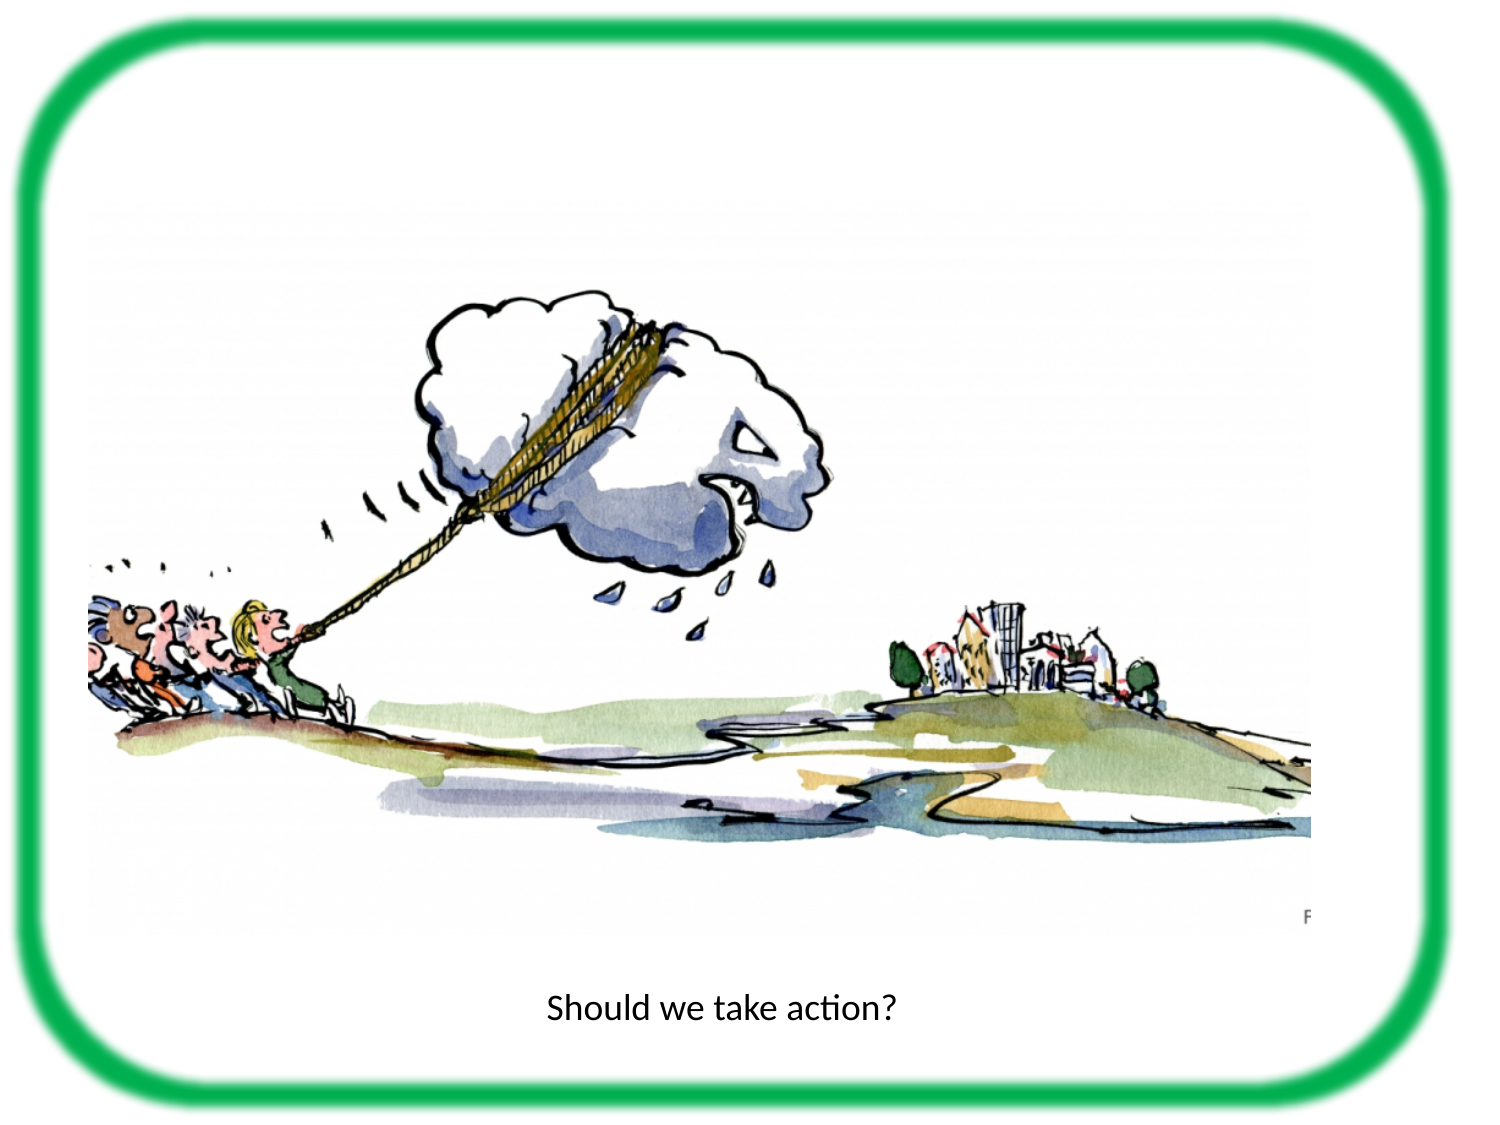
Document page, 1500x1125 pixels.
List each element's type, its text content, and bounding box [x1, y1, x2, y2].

text_box [27, 28, 1437, 1097]
picture [88, 201, 1312, 936]
text_box Should we take action? [531, 975, 922, 1036]
list THE CHOICES WE MAKE ALL HAVE IMPACTS ON OUR PLANET [145, 191, 1500, 934]
